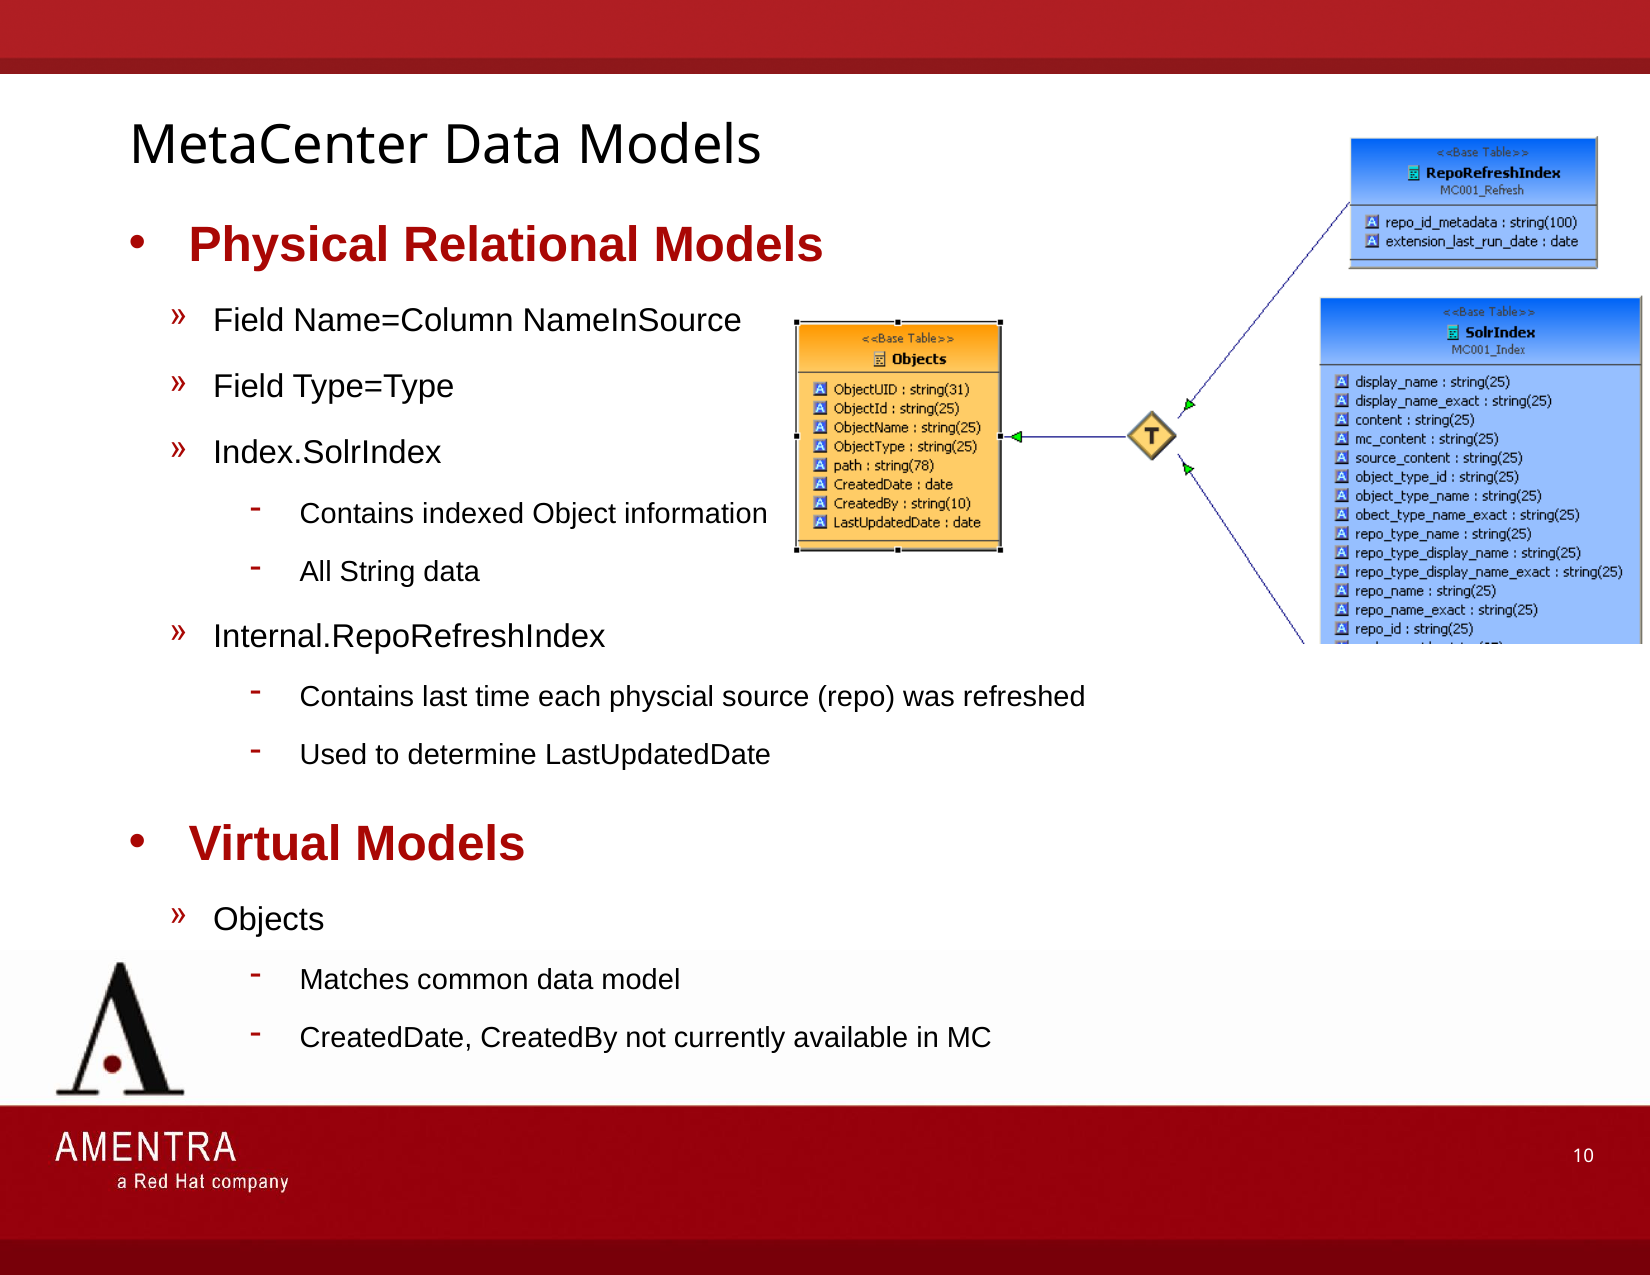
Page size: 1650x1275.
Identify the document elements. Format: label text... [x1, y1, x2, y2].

picture [0, 0, 1650, 74]
list Physical Relational Models Field Name=Column NameInSource Field Type=Type Index.SolrIndex Contains indexed Object information All String data Internal.RepoRefreshIndex Contains last time each physcial source (repo) was refreshed Used to determine LastUpdatedDate Virtual Models Objects Matches common data model CreatedDate, CreatedBy not currently available in MC [111, 212, 1163, 1070]
title MetaCenter Data Models [112, 43, 1538, 184]
picture [774, 97, 1650, 644]
slide_number 10 [1549, 1135, 1618, 1186]
picture [0, 950, 1650, 1275]
